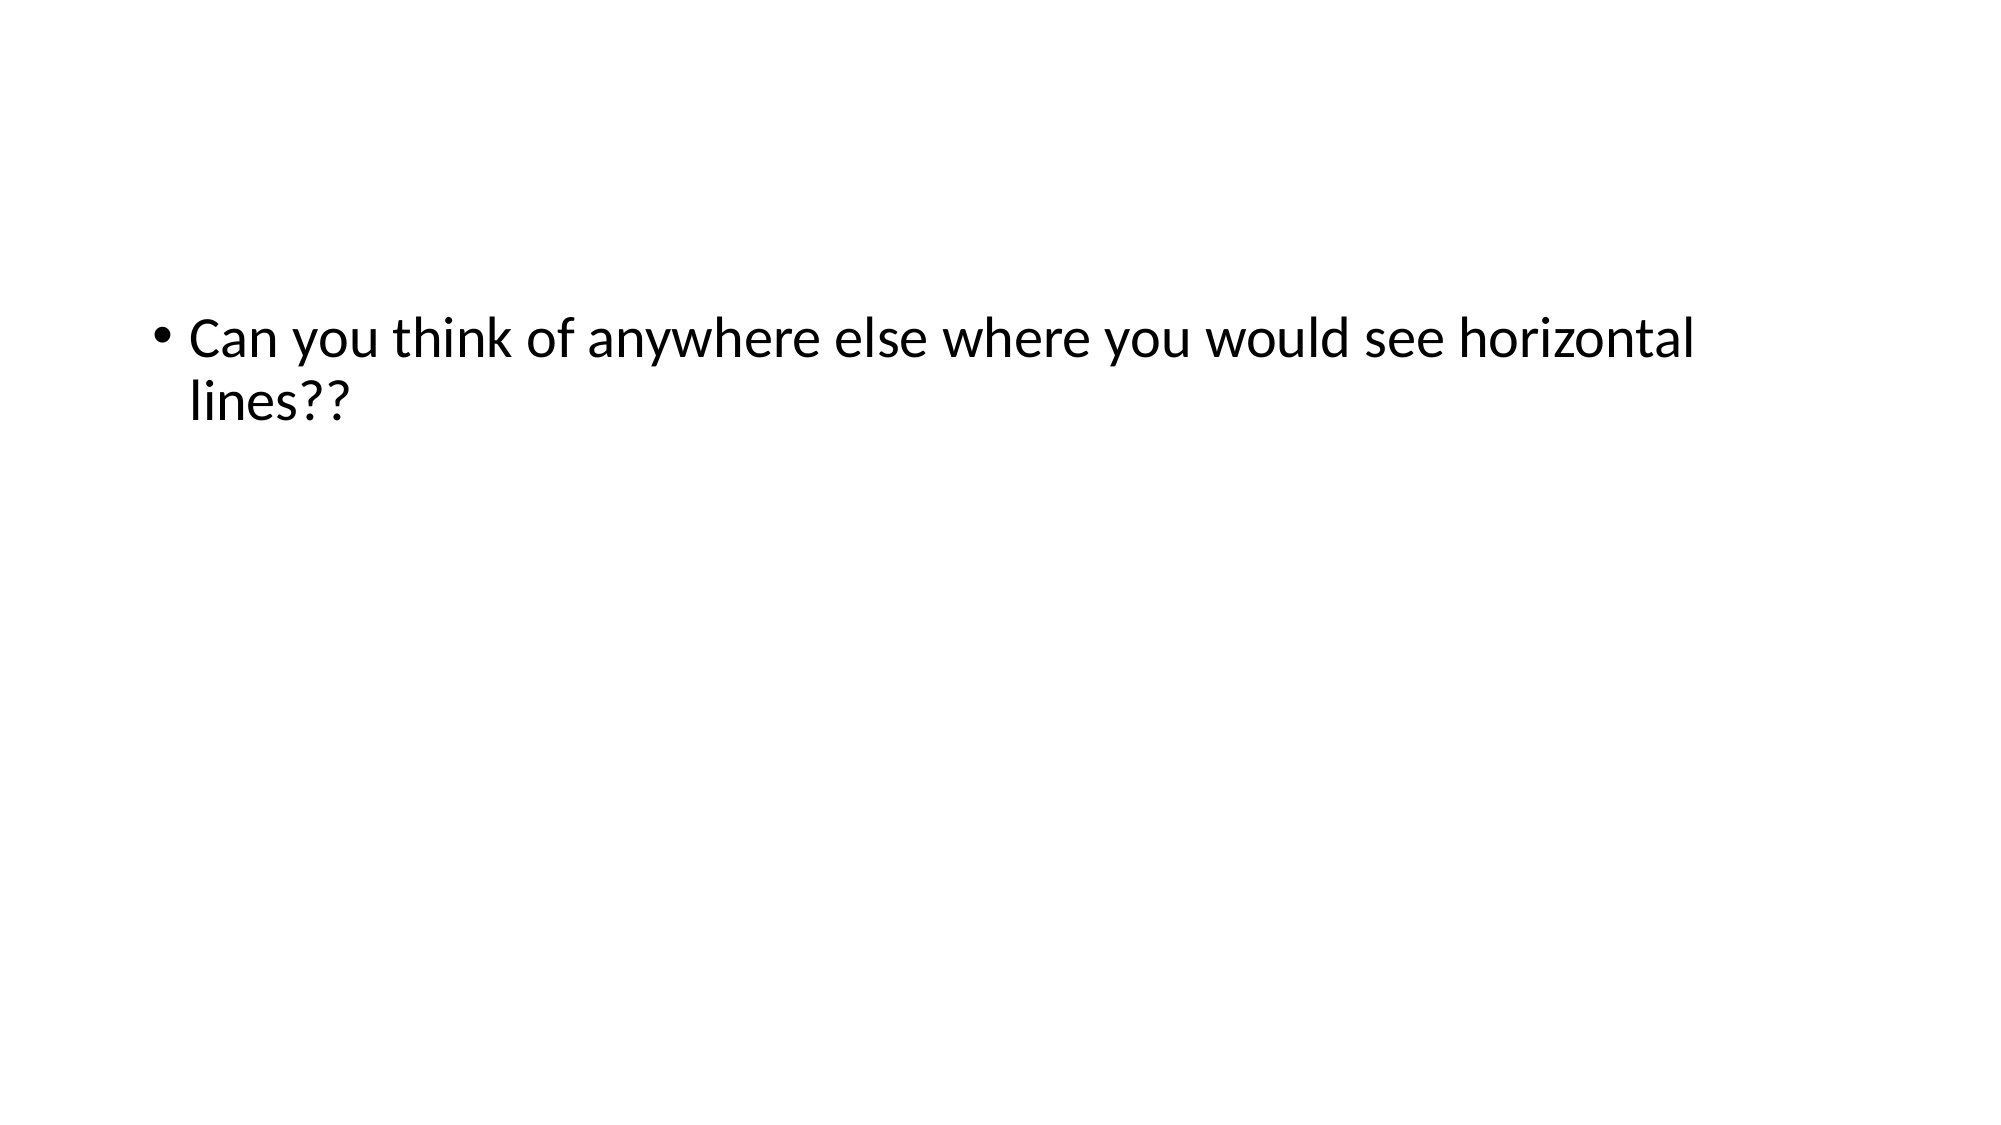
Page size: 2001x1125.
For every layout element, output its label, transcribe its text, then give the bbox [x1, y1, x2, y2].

list Can you think of anywhere else where you would see horizontal lines?? [137, 299, 1863, 1014]
